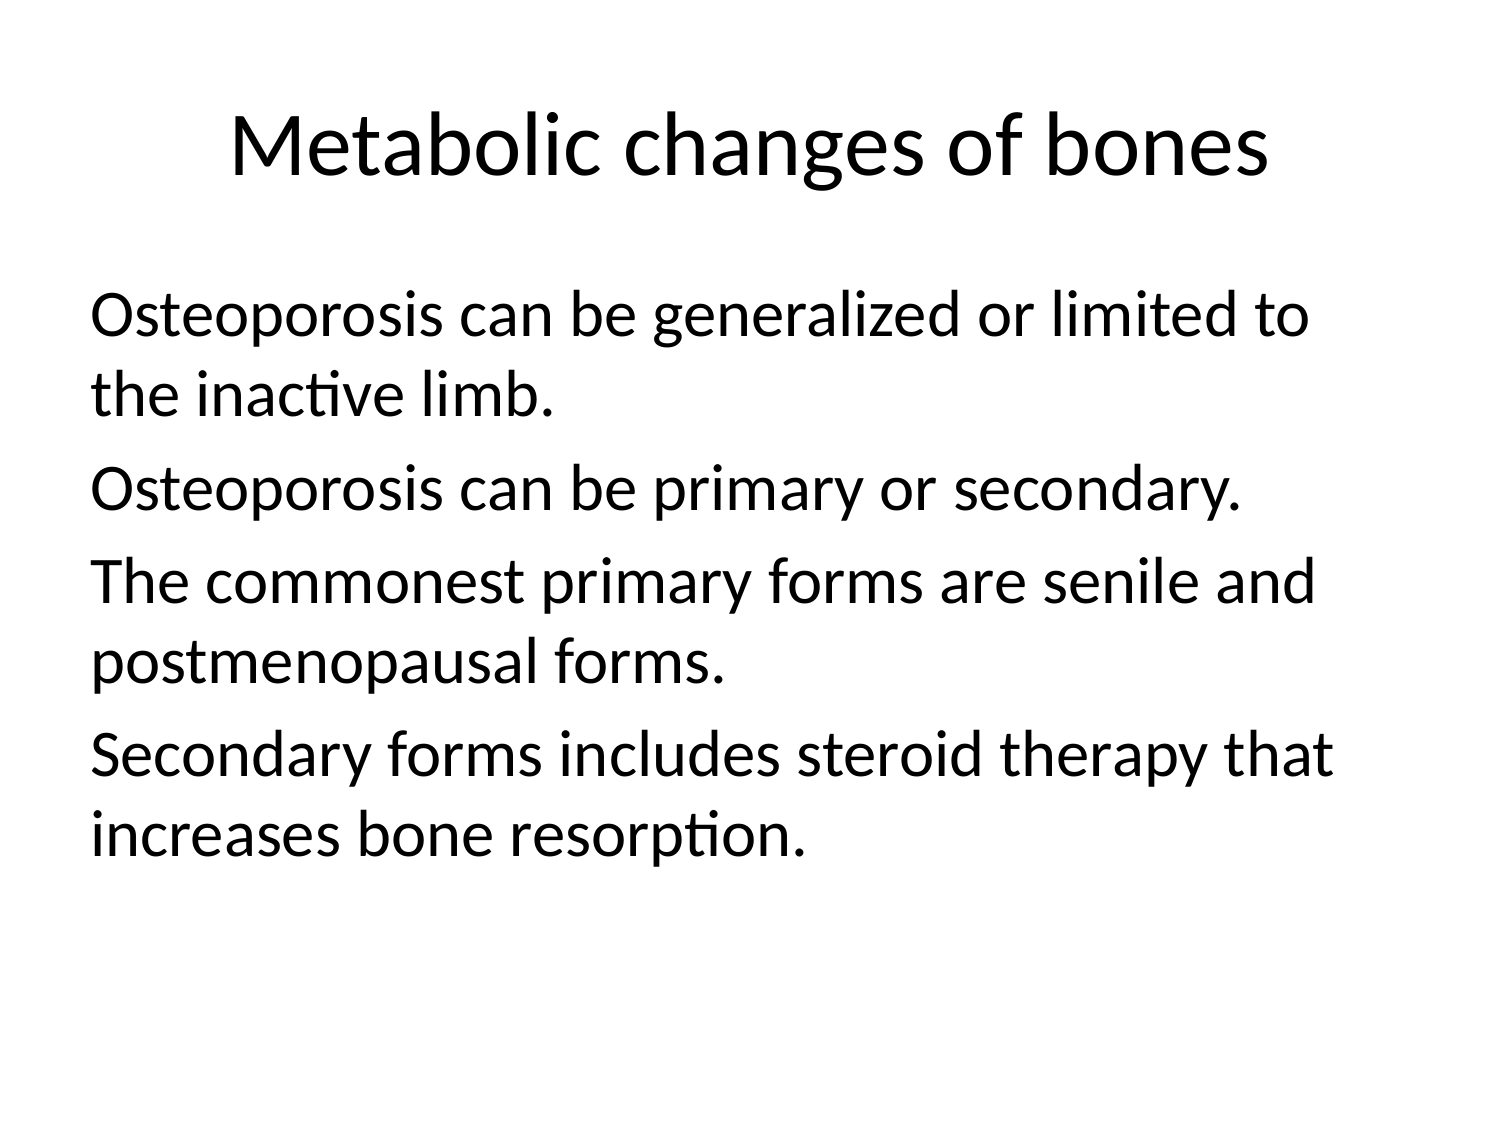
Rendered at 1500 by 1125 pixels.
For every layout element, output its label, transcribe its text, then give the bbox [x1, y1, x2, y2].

title Metabolic changes of bones [75, 45, 1425, 233]
list Osteoporosis can be generalized or limited to the inactive limb. Osteoporosis can be primary or secondary. The commonest primary forms are senile and postmenopausal forms. Secondary forms includes steroid therapy that increases bone resorption. [75, 262, 1425, 1005]
